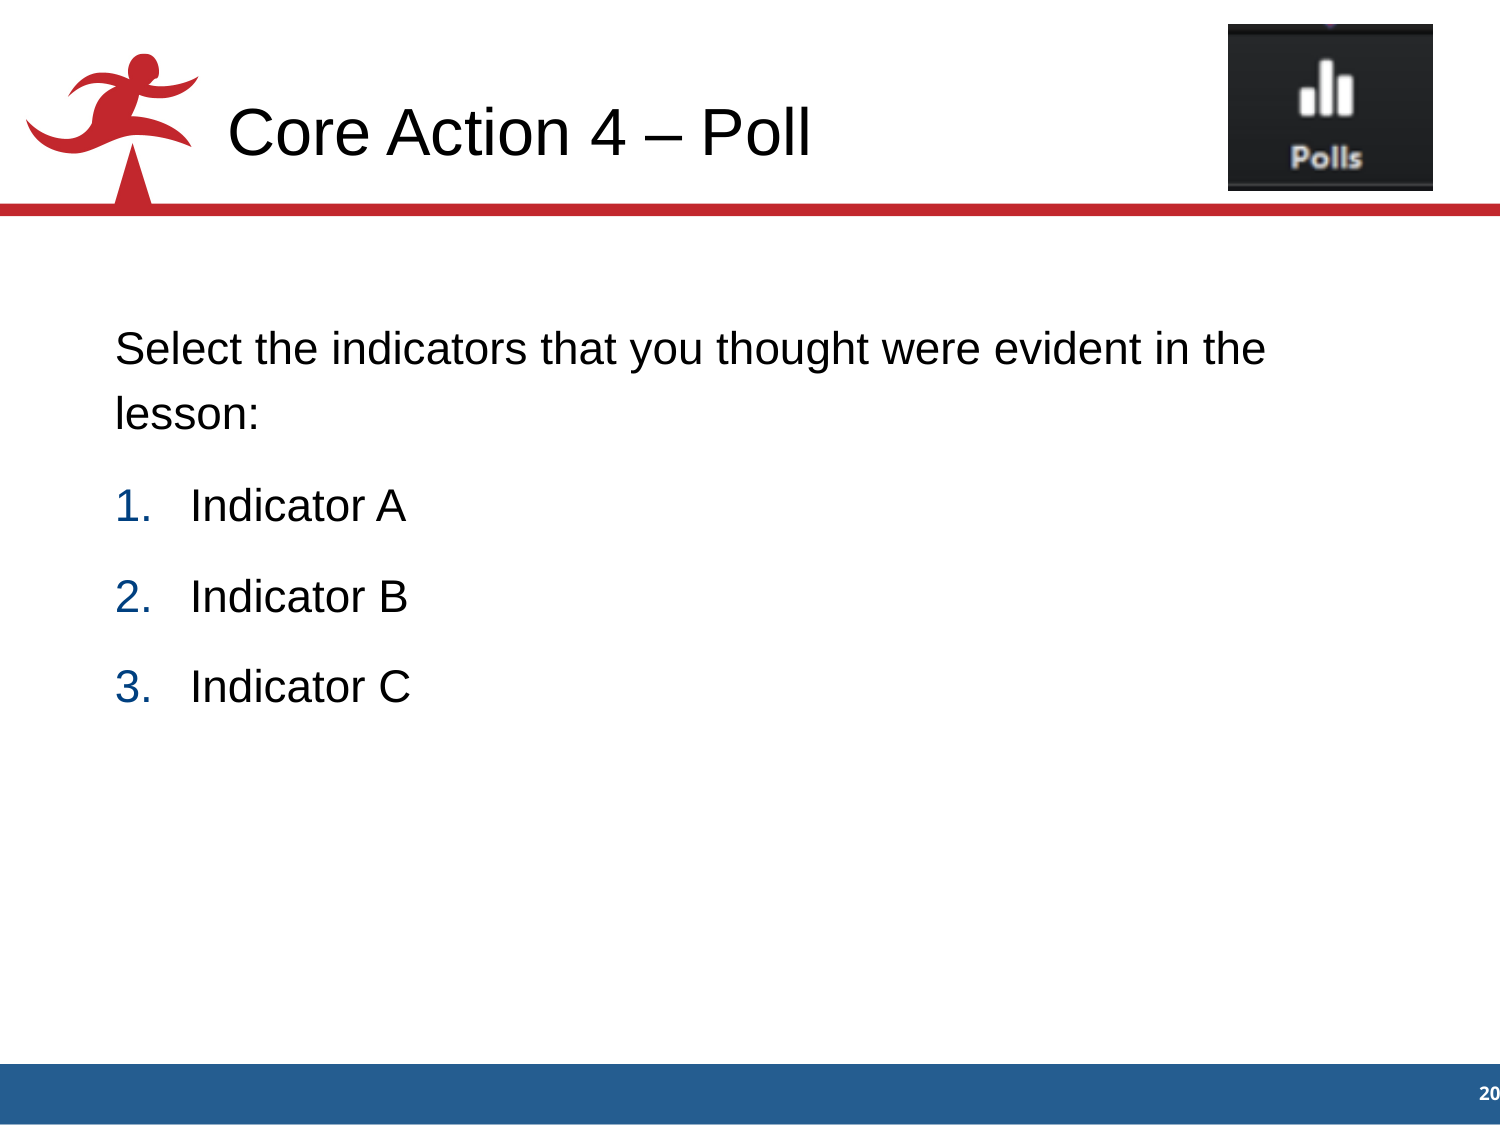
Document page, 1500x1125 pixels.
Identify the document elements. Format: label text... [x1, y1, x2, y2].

picture [0, 0, 1500, 1125]
list Select the indicators that you thought were evident in the lesson: Indicator A Indicator B Indicator C [99, 299, 1400, 949]
title Core Action 4 – Poll [212, 50, 1222, 177]
